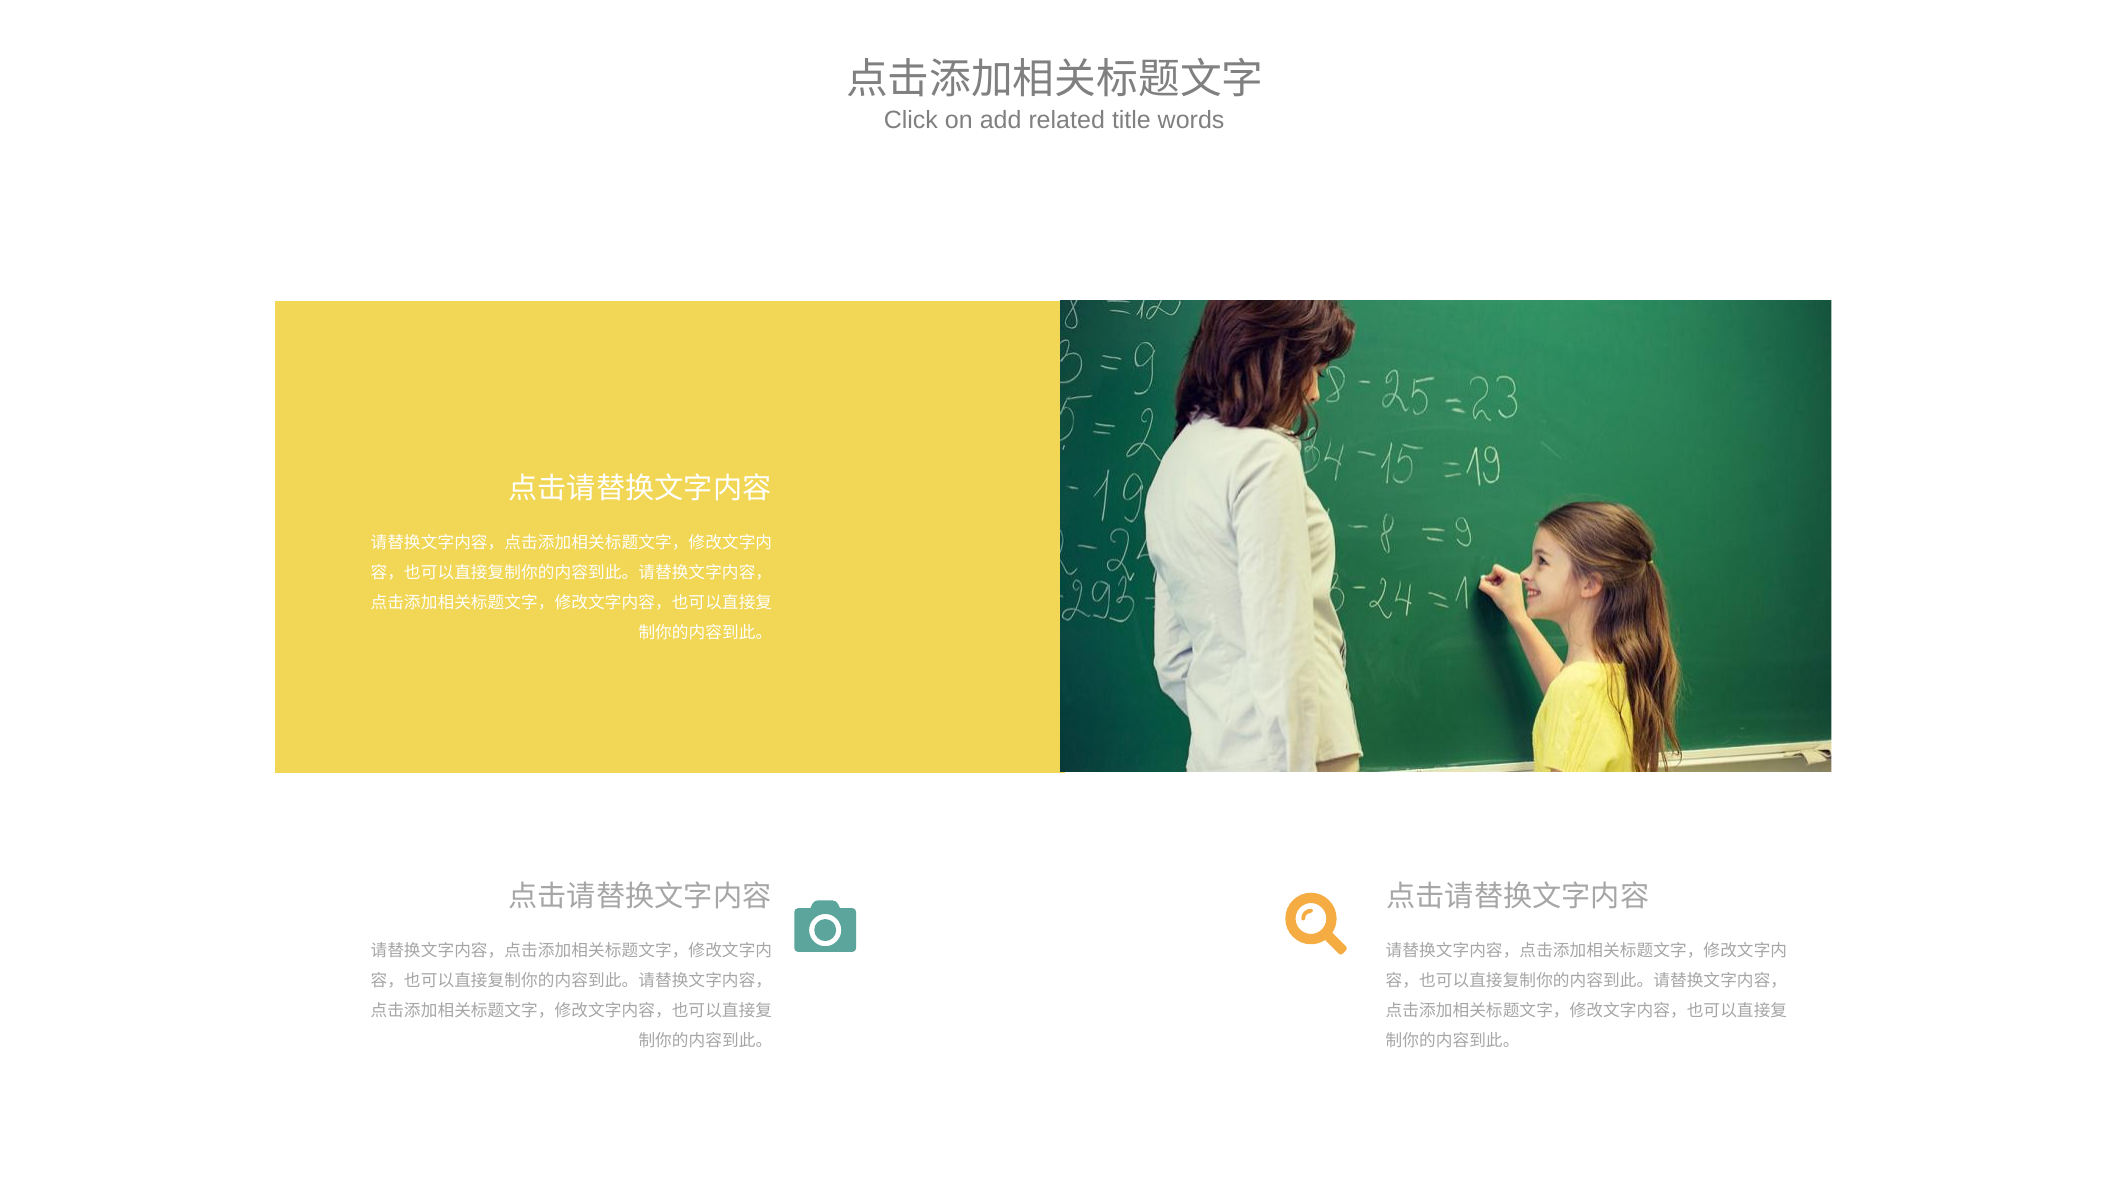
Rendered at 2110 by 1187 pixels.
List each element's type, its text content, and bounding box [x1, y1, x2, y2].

text_box 点击请替换文字内容 [491, 461, 788, 513]
text_box Click on add related title words [864, 95, 1246, 158]
text_box 点击添加相关标题文字 [803, 44, 1307, 107]
text_box 请替换文字内容，点击添加相关标题文字，修改文字内容，也可以直接复制你的内容到此。请替换文字内容，点击添加相关标题文字，修改文字内容，也可以直接复制你的内容到此。 [1369, 921, 1814, 1058]
text_box [274, 300, 1065, 773]
text_box [794, 900, 857, 952]
text_box 点击请替换文字内容 [1370, 869, 1667, 921]
text_box 点击请替换文字内容 [491, 869, 788, 921]
text_box 请替换文字内容，点击添加相关标题文字，修改文字内容，也可以直接复制你的内容到此。请替换文字内容，点击添加相关标题文字，修改文字内容，也可以直接复制你的内容到此。 [344, 514, 789, 651]
text_box 请替换文字内容，点击添加相关标题文字，修改文字内容，也可以直接复制你的内容到此。请替换文字内容，点击添加相关标题文字，修改文字内容，也可以直接复制你的内容到此。 [344, 921, 789, 1058]
text_box [1060, 300, 1832, 772]
text_box [1285, 892, 1347, 955]
